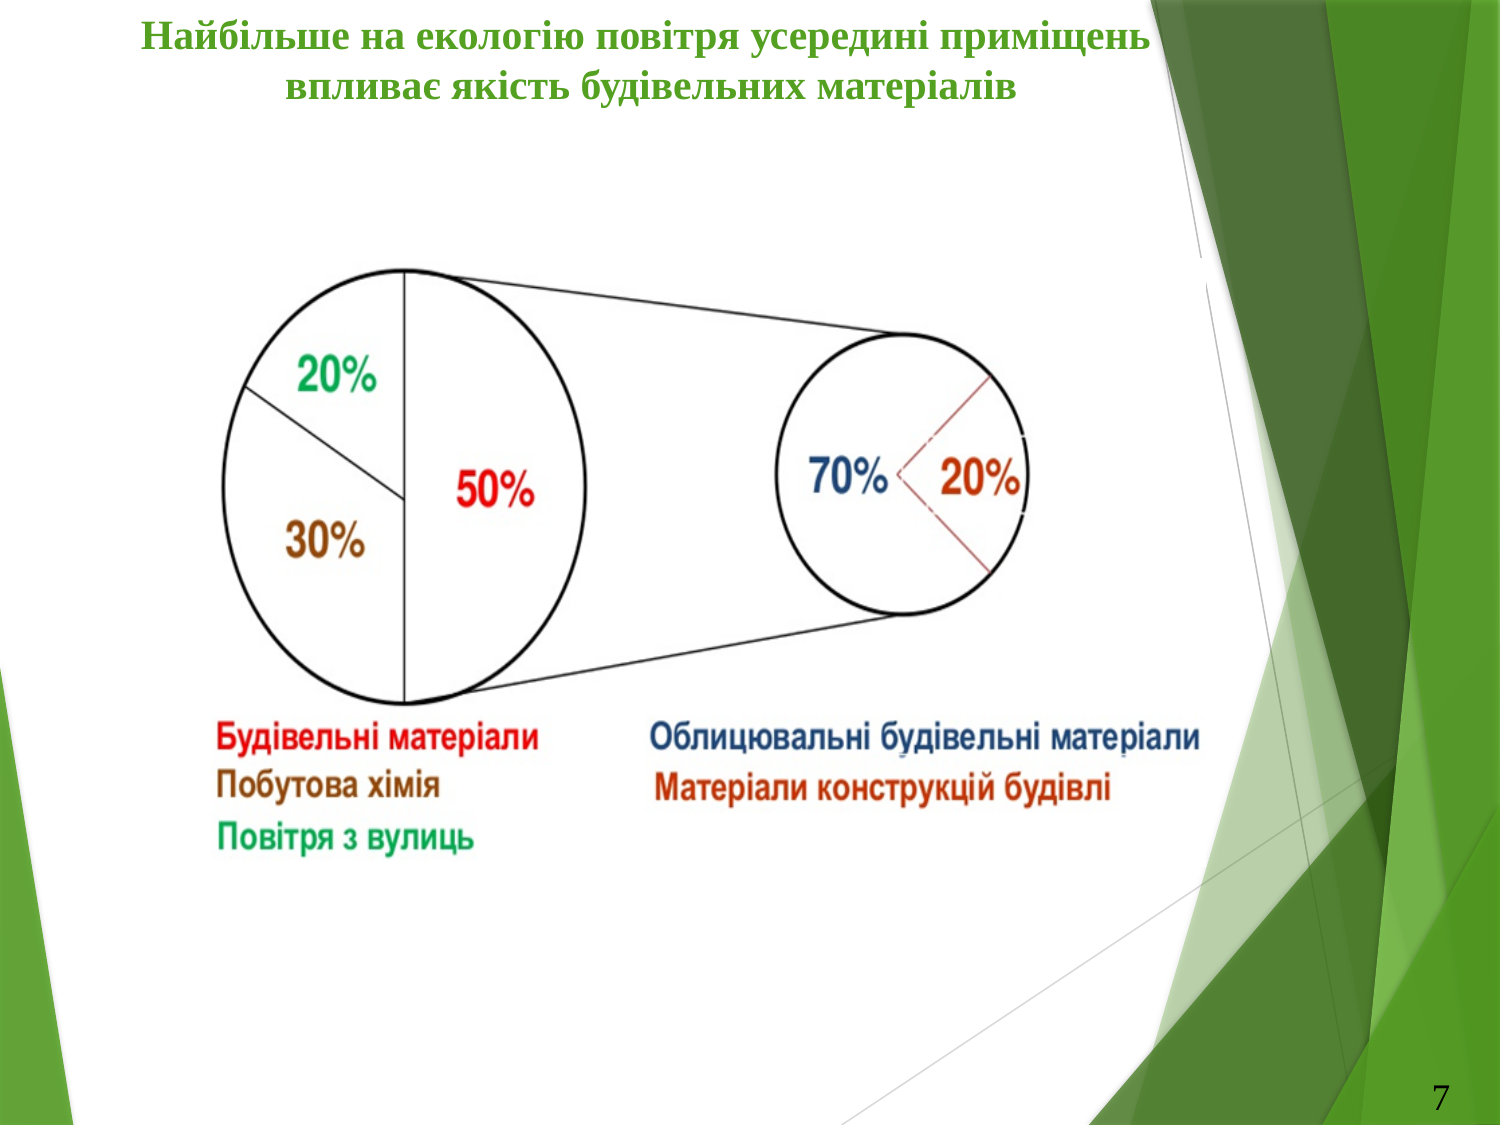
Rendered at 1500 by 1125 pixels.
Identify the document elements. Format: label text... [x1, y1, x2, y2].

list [96, 257, 1206, 868]
slide_number 7 [1406, 1065, 1466, 1125]
title Найбільше на екологію повітря усередині приміщень впливає якість будівельних матеріалів [40, 0, 1263, 124]
